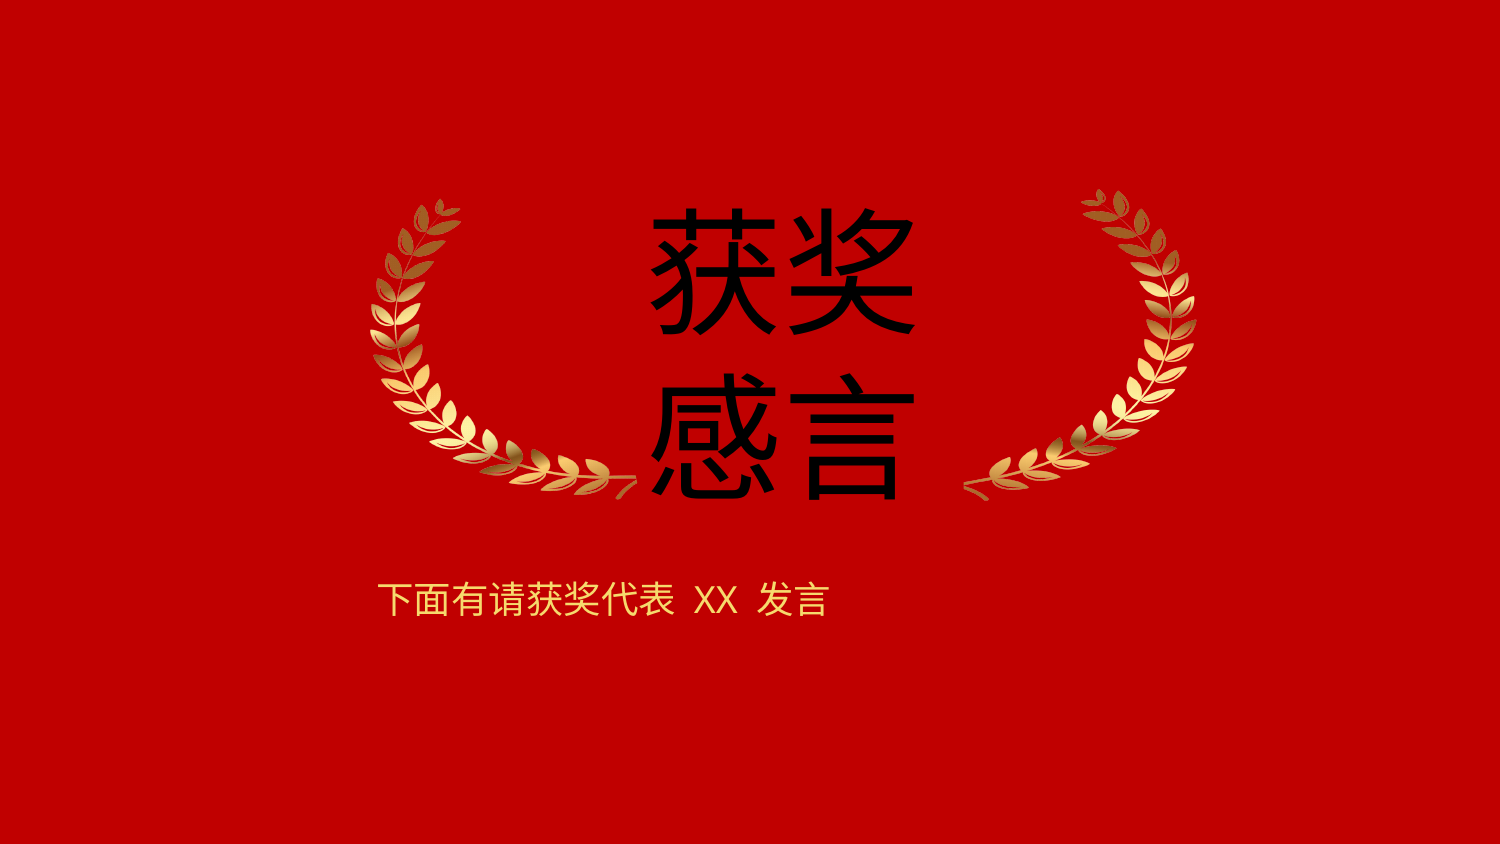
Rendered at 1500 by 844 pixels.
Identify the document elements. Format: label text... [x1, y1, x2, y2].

text_box 下面有请获奖代表 XX 发言 [361, 568, 1197, 629]
picture [251, 121, 654, 626]
text_box 获奖 感言 [631, 179, 963, 525]
picture [963, 141, 1280, 563]
